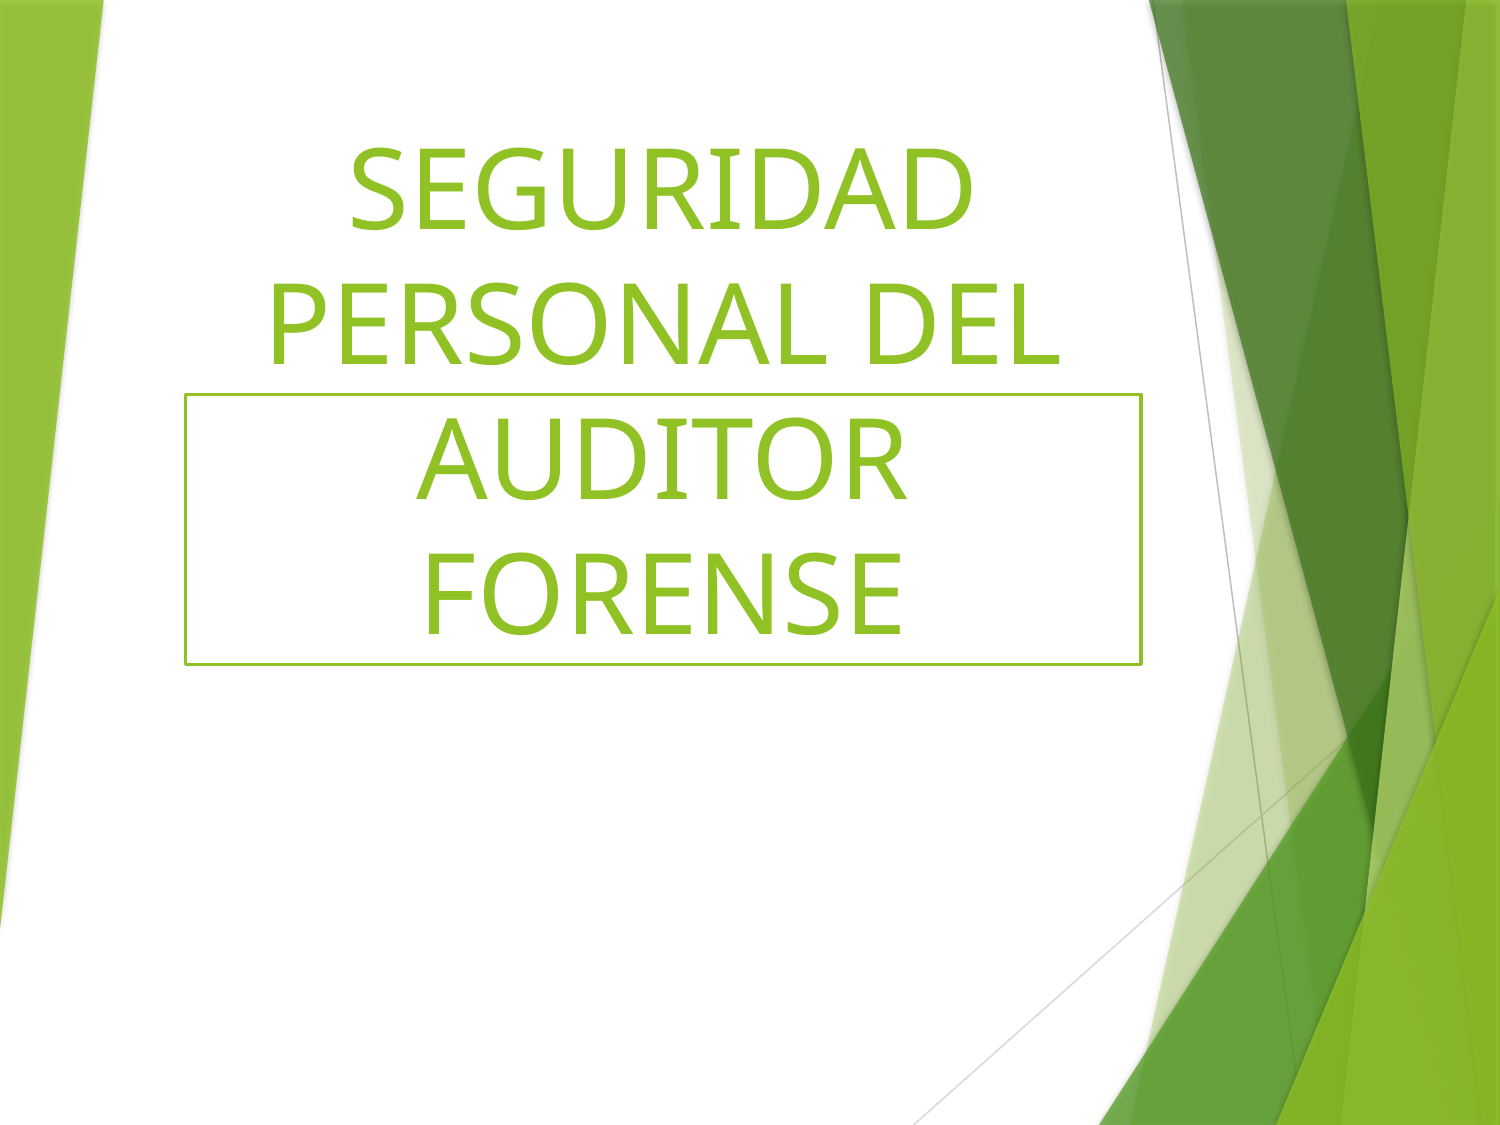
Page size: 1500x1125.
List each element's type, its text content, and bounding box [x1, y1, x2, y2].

title SEGURIDAD PERSONAL DEL AUDITOR FORENSE [184, 393, 1143, 666]
